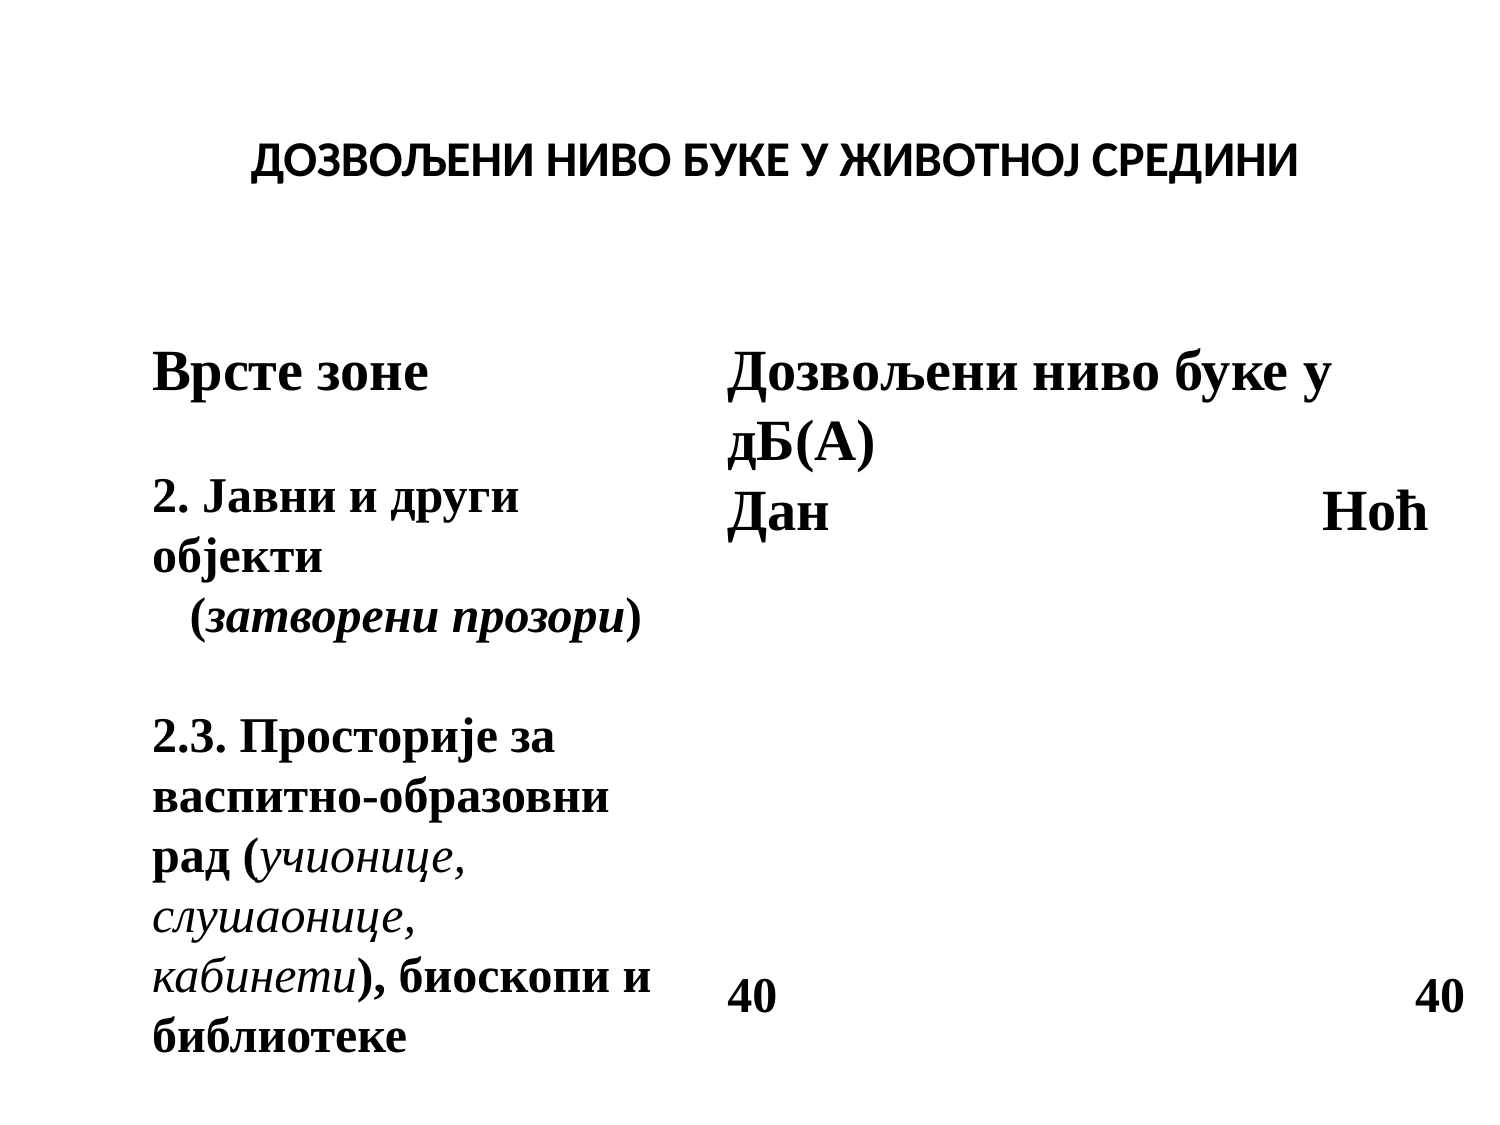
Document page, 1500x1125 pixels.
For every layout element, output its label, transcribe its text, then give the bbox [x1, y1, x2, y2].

text_box Дозвољени ниво буке у дБ(А) Дан Ноћ 40 40 [712, 324, 1500, 1030]
text_box ДОЗВОЉЕНИ НИВО БУКЕ У ЖИВОТНОЈ СРЕДИНИ [125, 119, 1425, 194]
text_box Врсте зоне 2. Јавни и други објекти (затворени прозори) 2.3. Просторије за васпитно-образовни рад (учионице, слушаонице, кабинети), биоскопи и библиотеке [137, 324, 675, 1070]
